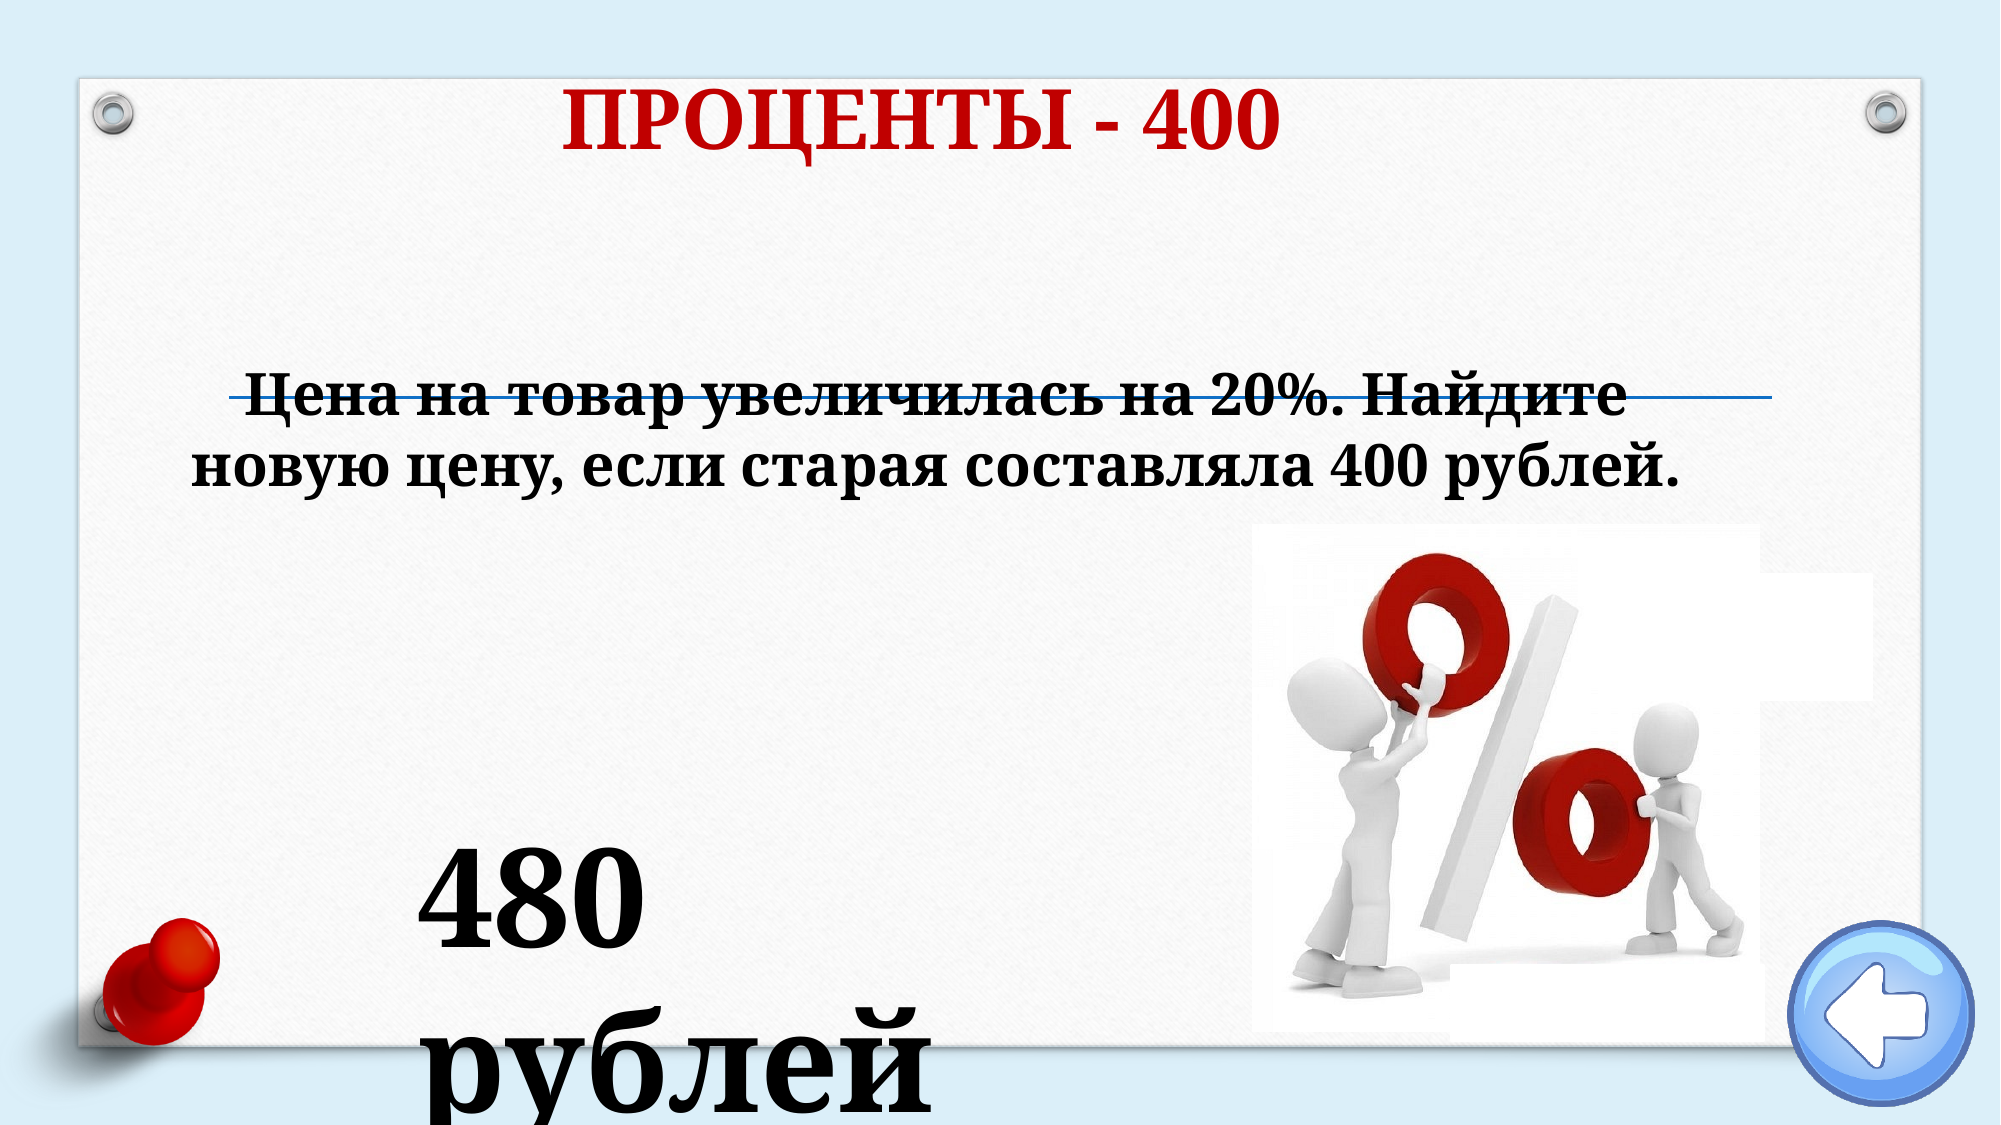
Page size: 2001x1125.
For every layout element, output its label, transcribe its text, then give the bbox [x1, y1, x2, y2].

text_box 480 рублей [402, 802, 1105, 1125]
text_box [1252, 524, 1872, 1041]
title Цена на товар увеличилась на 20%. Найдите новую цену, если старая составляла 400 рублей. [150, 320, 1726, 535]
text_box ПРОЦЕНТЫ - 400 [546, 58, 1298, 174]
picture [0, 0, 2000, 1125]
